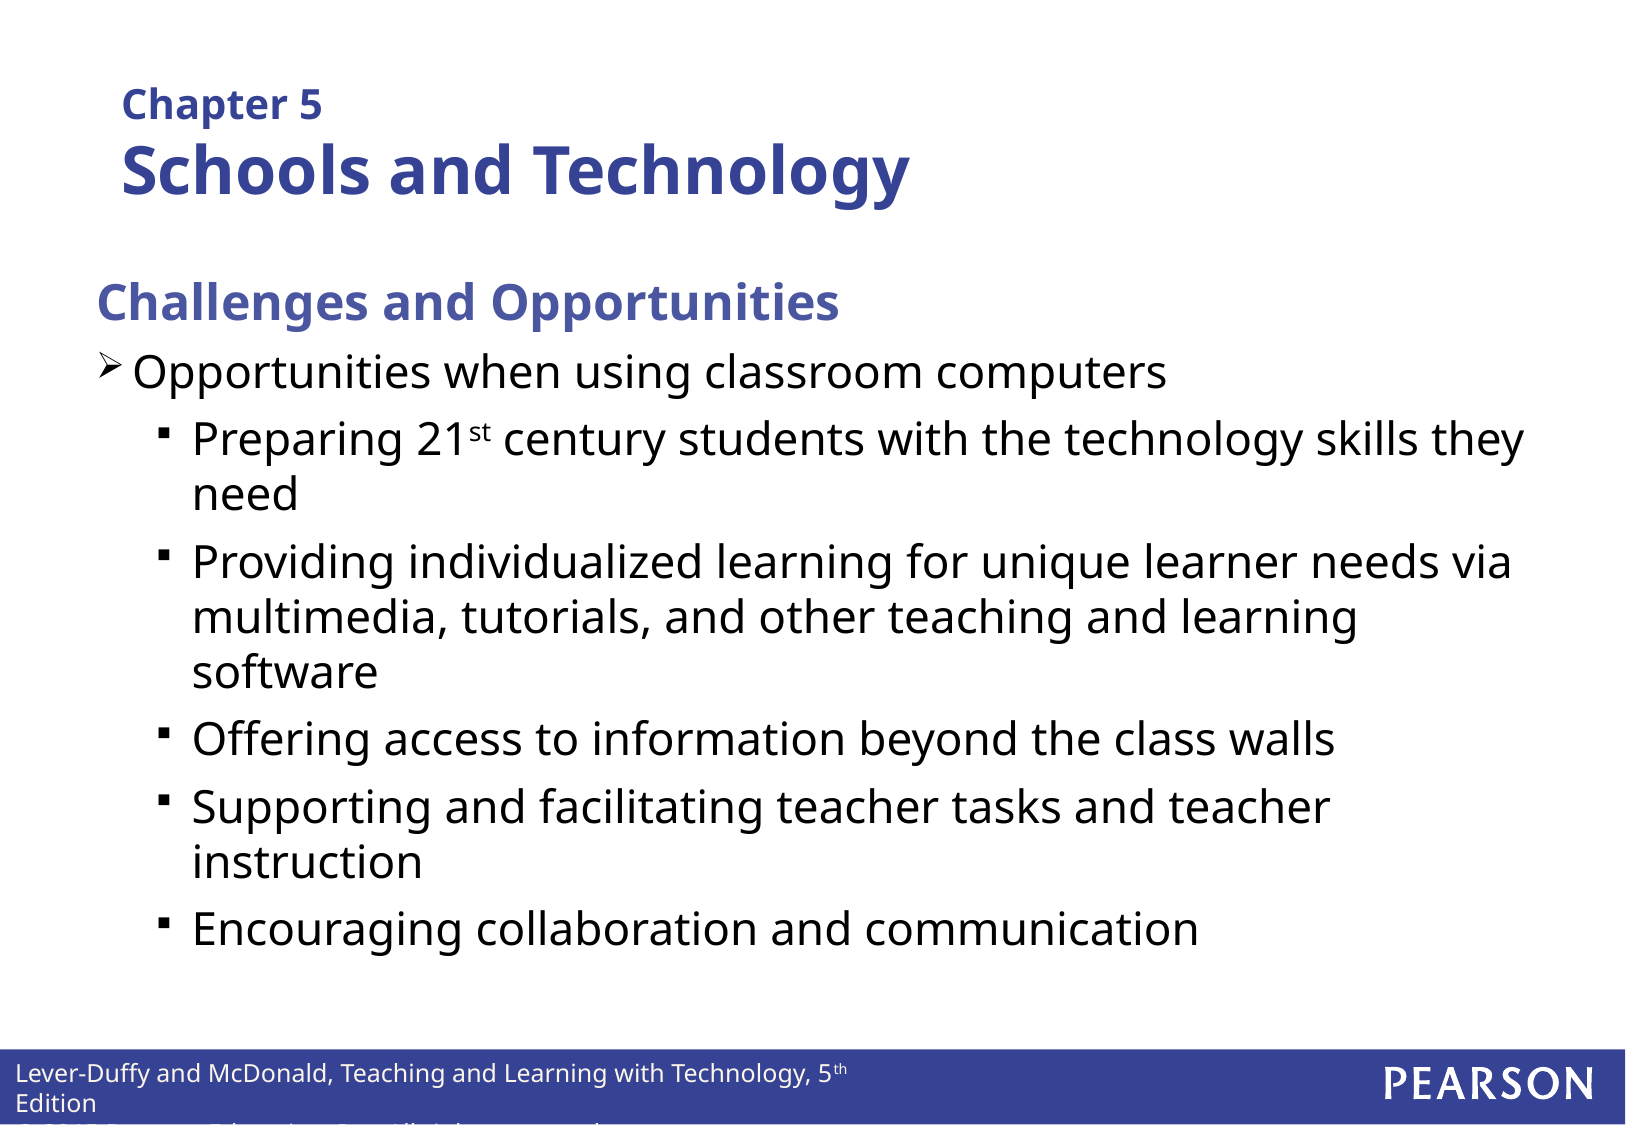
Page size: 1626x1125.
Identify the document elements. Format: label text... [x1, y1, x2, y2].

text_box Chapter 5 Schools and Technology [106, 70, 1569, 258]
list Challenges and Opportunities Opportunities when using classroom computers Preparing 21st century students with the technology skills they need Providing individualized learning for unique learner needs via multimedia, tutorials, and other teaching and learning software Offering access to information beyond the class walls Supporting and facilitating teacher tasks and teacher instruction Encouraging collaboration and communication [81, 262, 1544, 1005]
